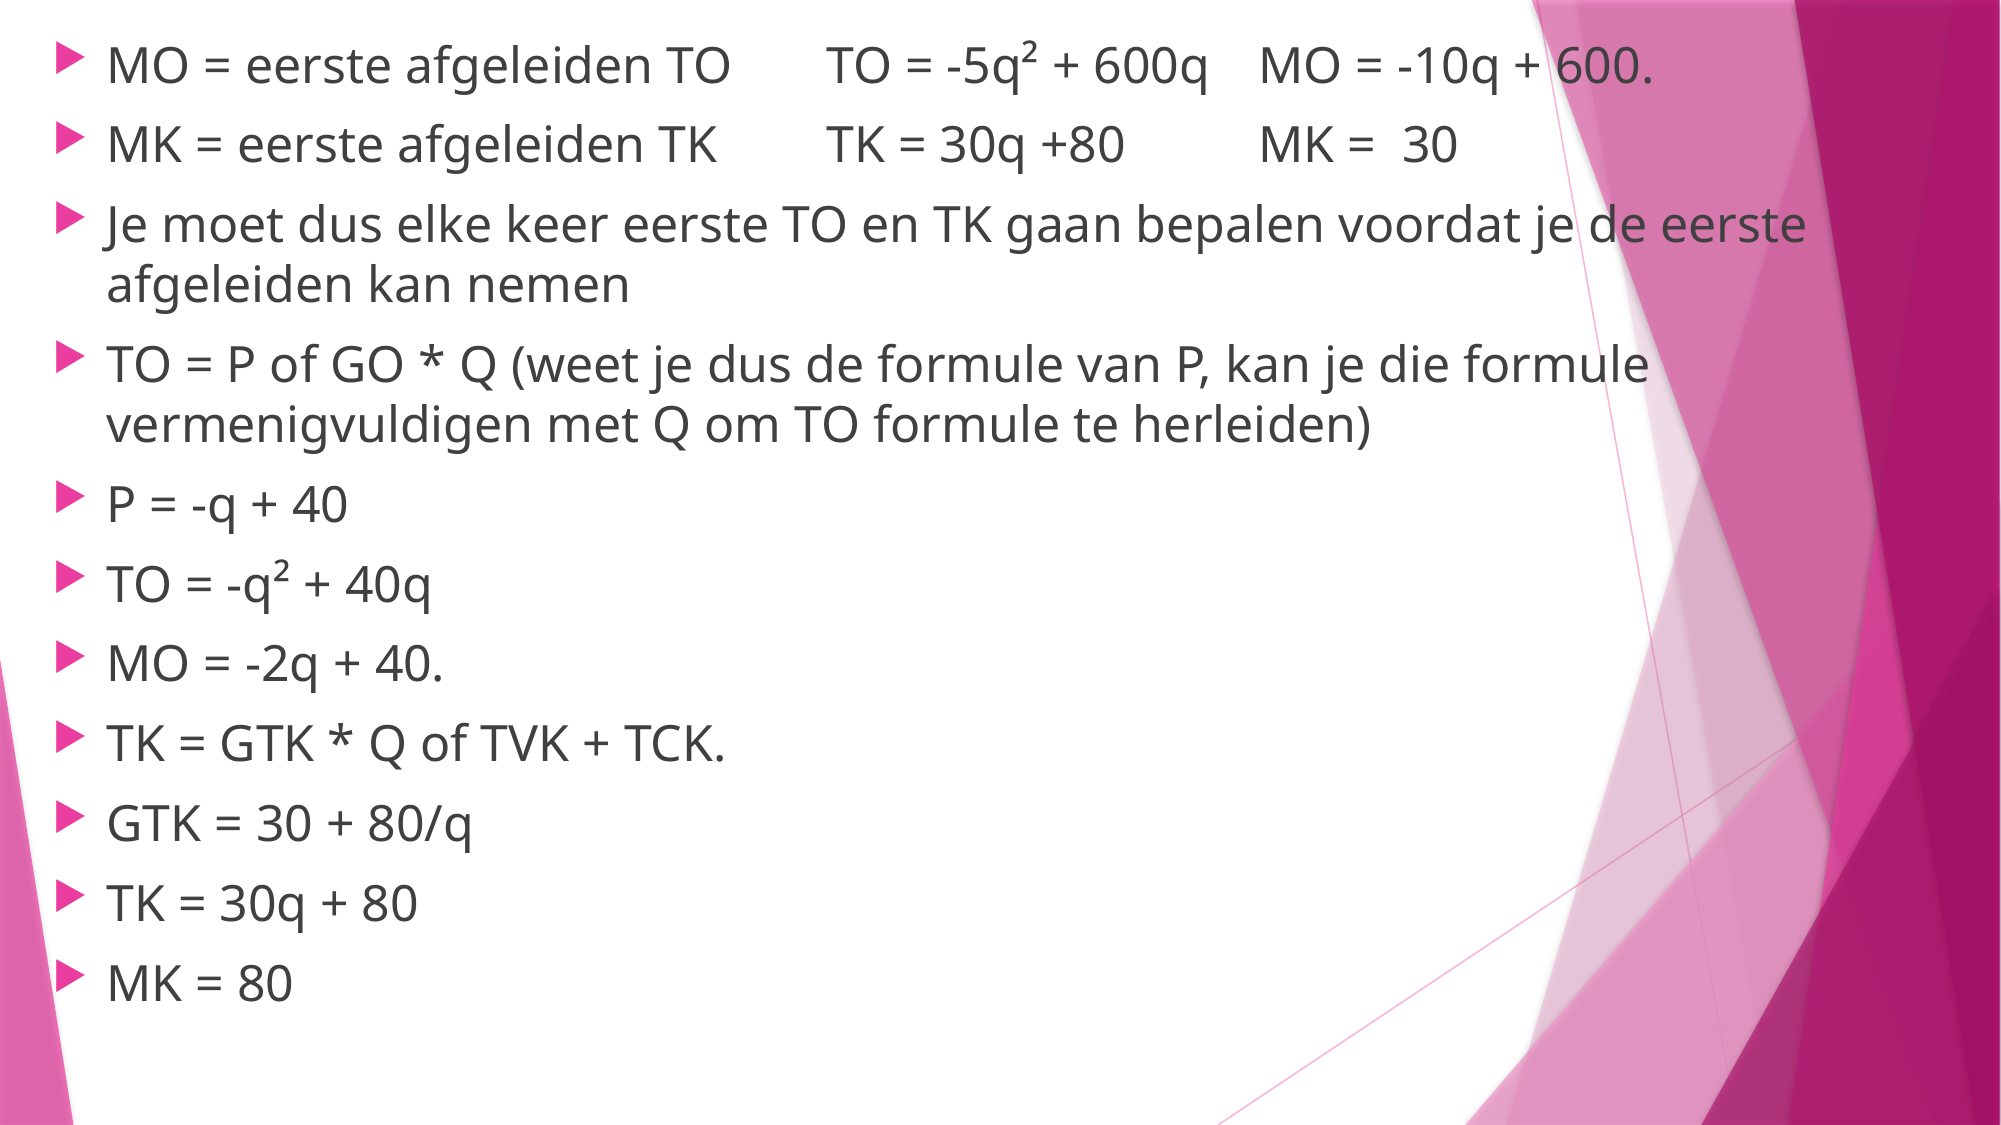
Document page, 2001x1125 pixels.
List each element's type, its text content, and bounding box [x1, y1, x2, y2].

list MO = eerste afgeleiden TO TO = -5q² + 600q MO = -10q + 600. MK = eerste afgeleiden TK TK = 30q +80 MK = 30 Je moet dus elke keer eerste TO en TK gaan bepalen voordat je de eerste afgeleiden kan nemen TO = P of GO * Q (weet je dus de formule van P, kan je die formule vermenigvuldigen met Q om TO formule te herleiden) P = -q + 40 TO = -q² + 40q MO = -2q + 40. TK = GTK * Q of TVK + TCK. GTK = 30 + 80/q TK = 30q + 80 MK = 80 [37, 25, 1836, 1106]
